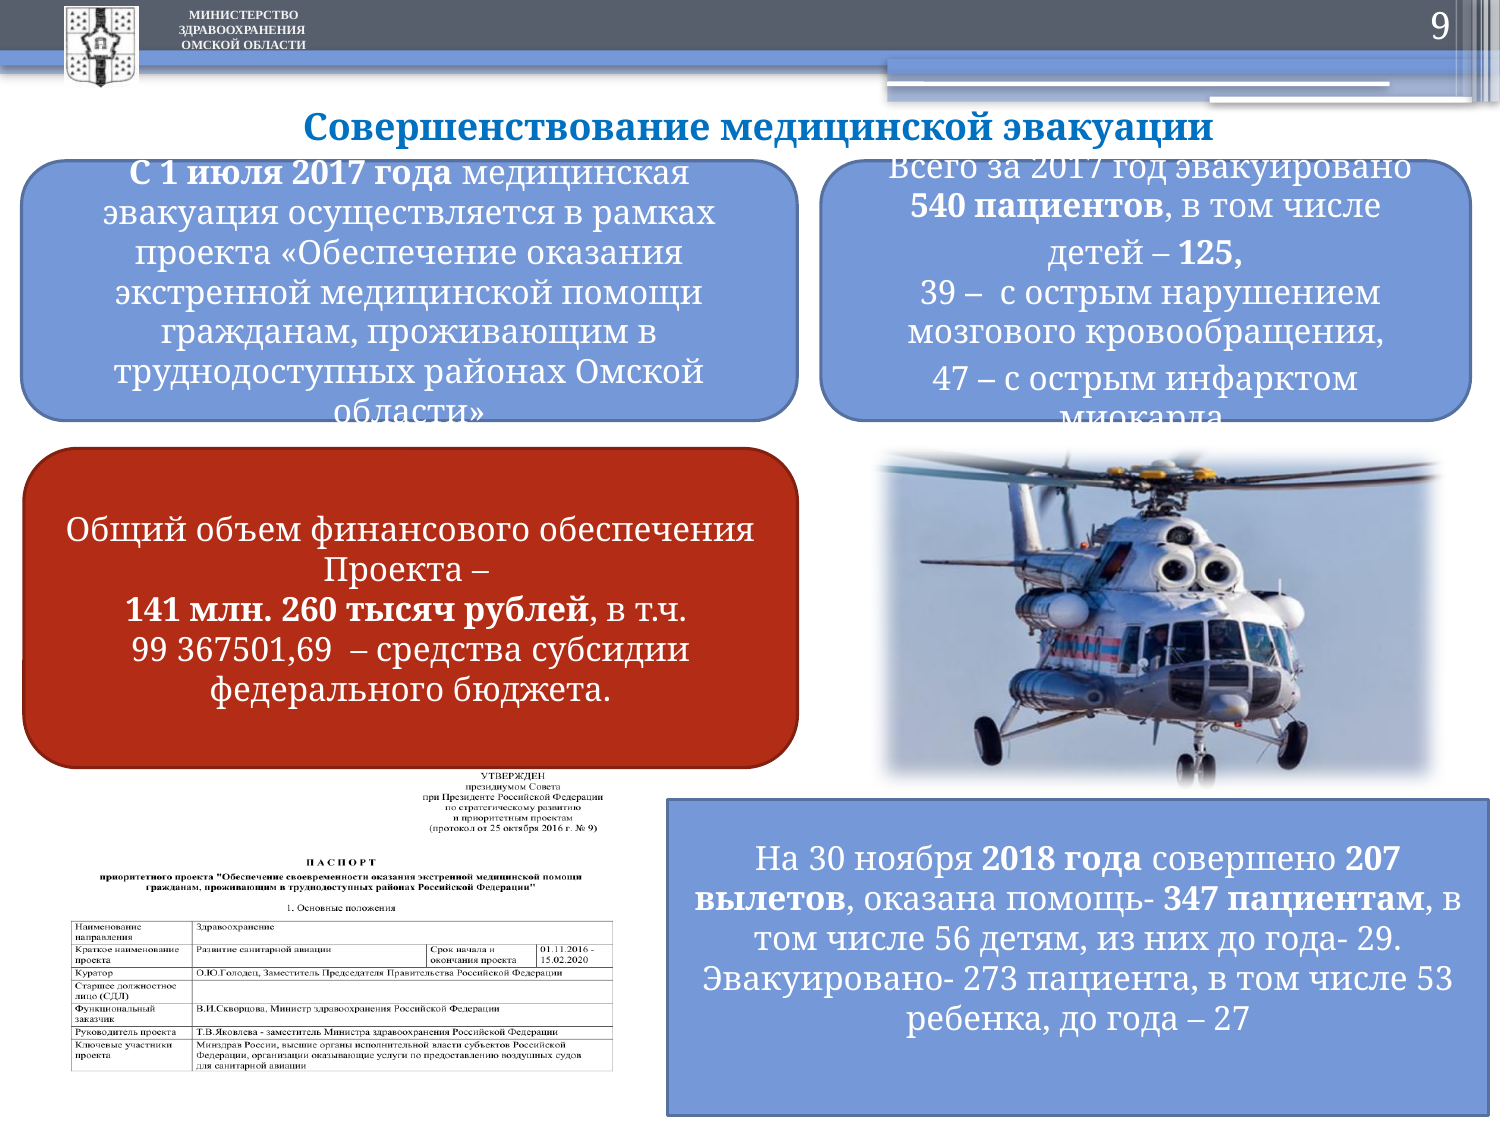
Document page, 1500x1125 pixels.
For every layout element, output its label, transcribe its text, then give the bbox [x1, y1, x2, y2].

picture [21, 734, 660, 1121]
text_box Всего за 2017 год эвакуировано 540 пациентов, в том числе детей – 125, 39 – с острым нарушением мозгового кровообращения, 47 – с острым инфарктом миокарда [819, 159, 1473, 423]
slide_number 9 [1341, 0, 1466, 61]
list На 30 ноября 2018 года совершено 207 вылетов, оказана помощь- 347 пациентам, в том числе 56 детям, из них до года- 29. Эвакуировано- 273 пациента, в том числе 53 ребенка, до года – 27 [666, 798, 1490, 1117]
text_box Общий объем финансового обеспечения Проекта – 141 млн. 260 тысяч рублей, в т.ч. 99 367501,69 – средства субсидии федерального бюджета. [22, 446, 800, 770]
text_box МИНИСТЕРСТВО ЗДРАВООХРАНЕНИЯ ОМСКОЙ ОБЛАСТИ [112, 0, 375, 60]
picture [867, 444, 1448, 793]
picture [64, 6, 139, 88]
title Совершенствование медицинской эвакуации [64, 90, 1453, 161]
text_box С 1 июля 2017 года медицинская эвакуация осуществляется в рамках проекта «Обеспечение оказания экстренной медицинской помощи гражданам, проживающим в труднодоступных районах Омской области» [19, 159, 799, 423]
